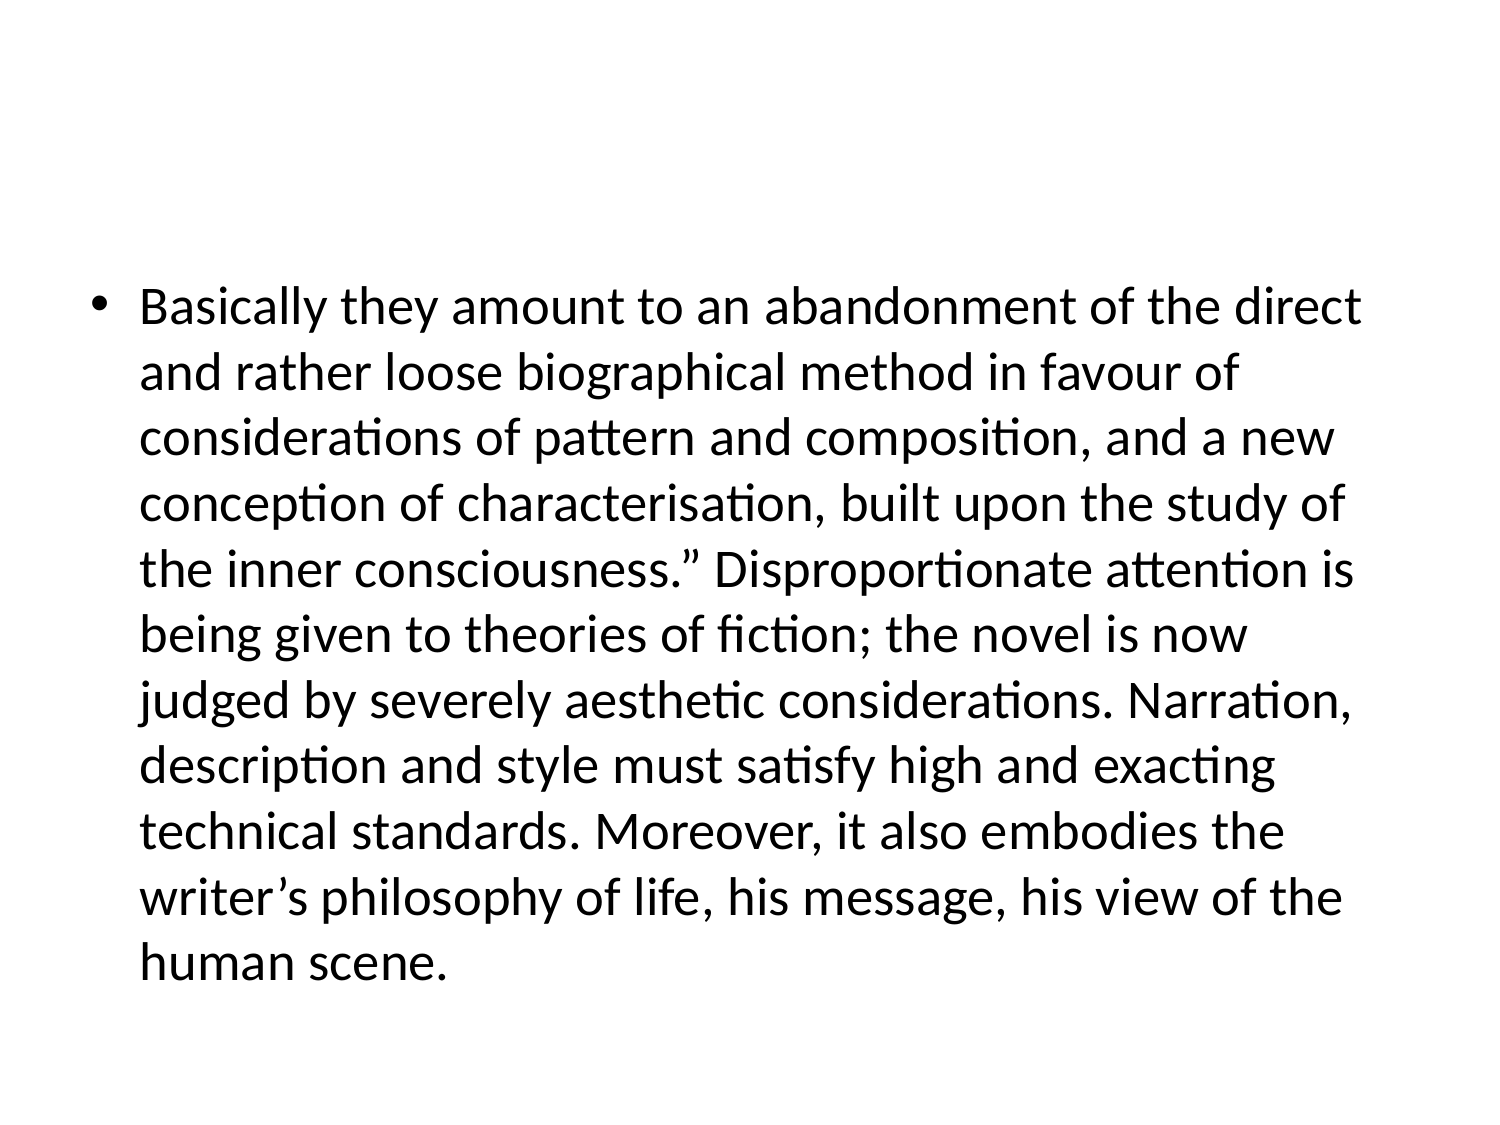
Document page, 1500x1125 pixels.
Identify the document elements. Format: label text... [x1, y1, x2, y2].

list Basically they amount to an abandonment of the direct and rather loose biographical method in favour of considerations of pattern and composition, and a new conception of characterisation, built upon the study of the inner consciousness.” Disproportionate attention is being given to theories of fiction; the novel is now judged by severely aesthetic considerations. Narration, description and style must satisfy high and exacting technical standards. Moreover, it also embodies the writer’s philosophy of life, his message, his view of the human scene. [75, 262, 1425, 1005]
